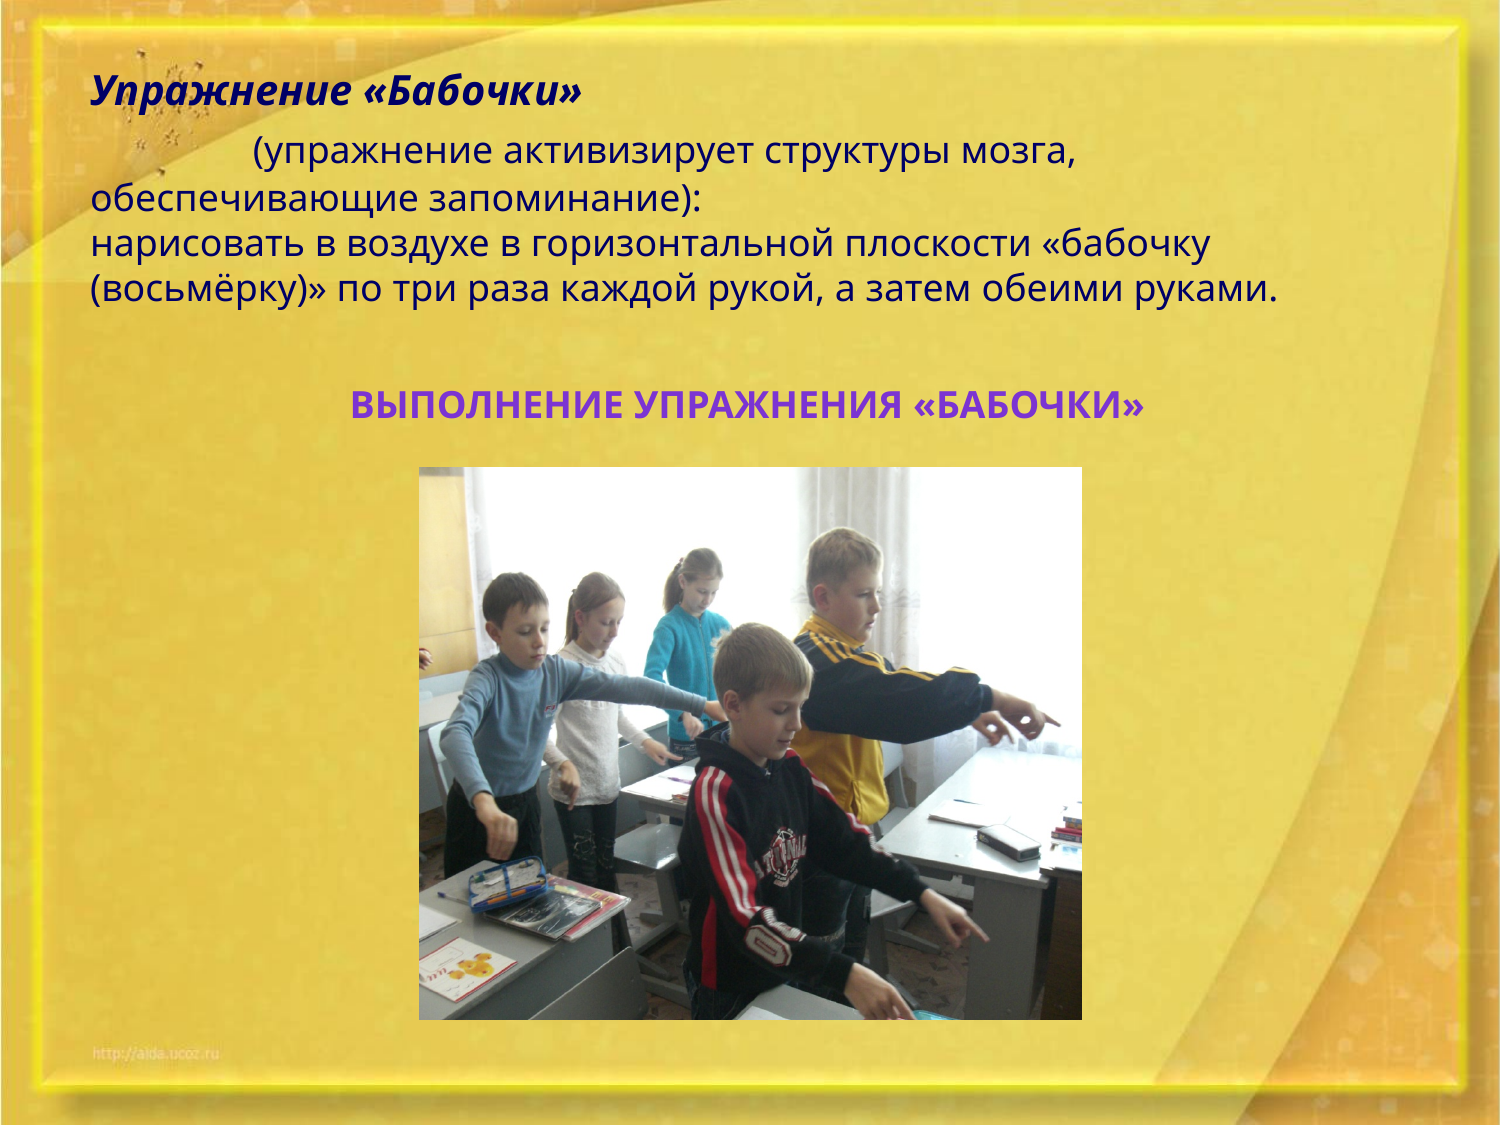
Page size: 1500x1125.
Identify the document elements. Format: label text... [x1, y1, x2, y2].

title Упражнение «Бабочки» (упражнение активизирует структуры мозга, обеспечивающие запоминание): нарисовать в воздухе в горизонтальной плоскости «бабочку (восьмёрку)» по три раза каждой рукой, а затем обеими руками. [74, 70, 1426, 362]
picture [0, 0, 1500, 1125]
text_box Выполнение упражнения «Бабочки» [324, 373, 1161, 434]
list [418, 467, 1082, 1021]
